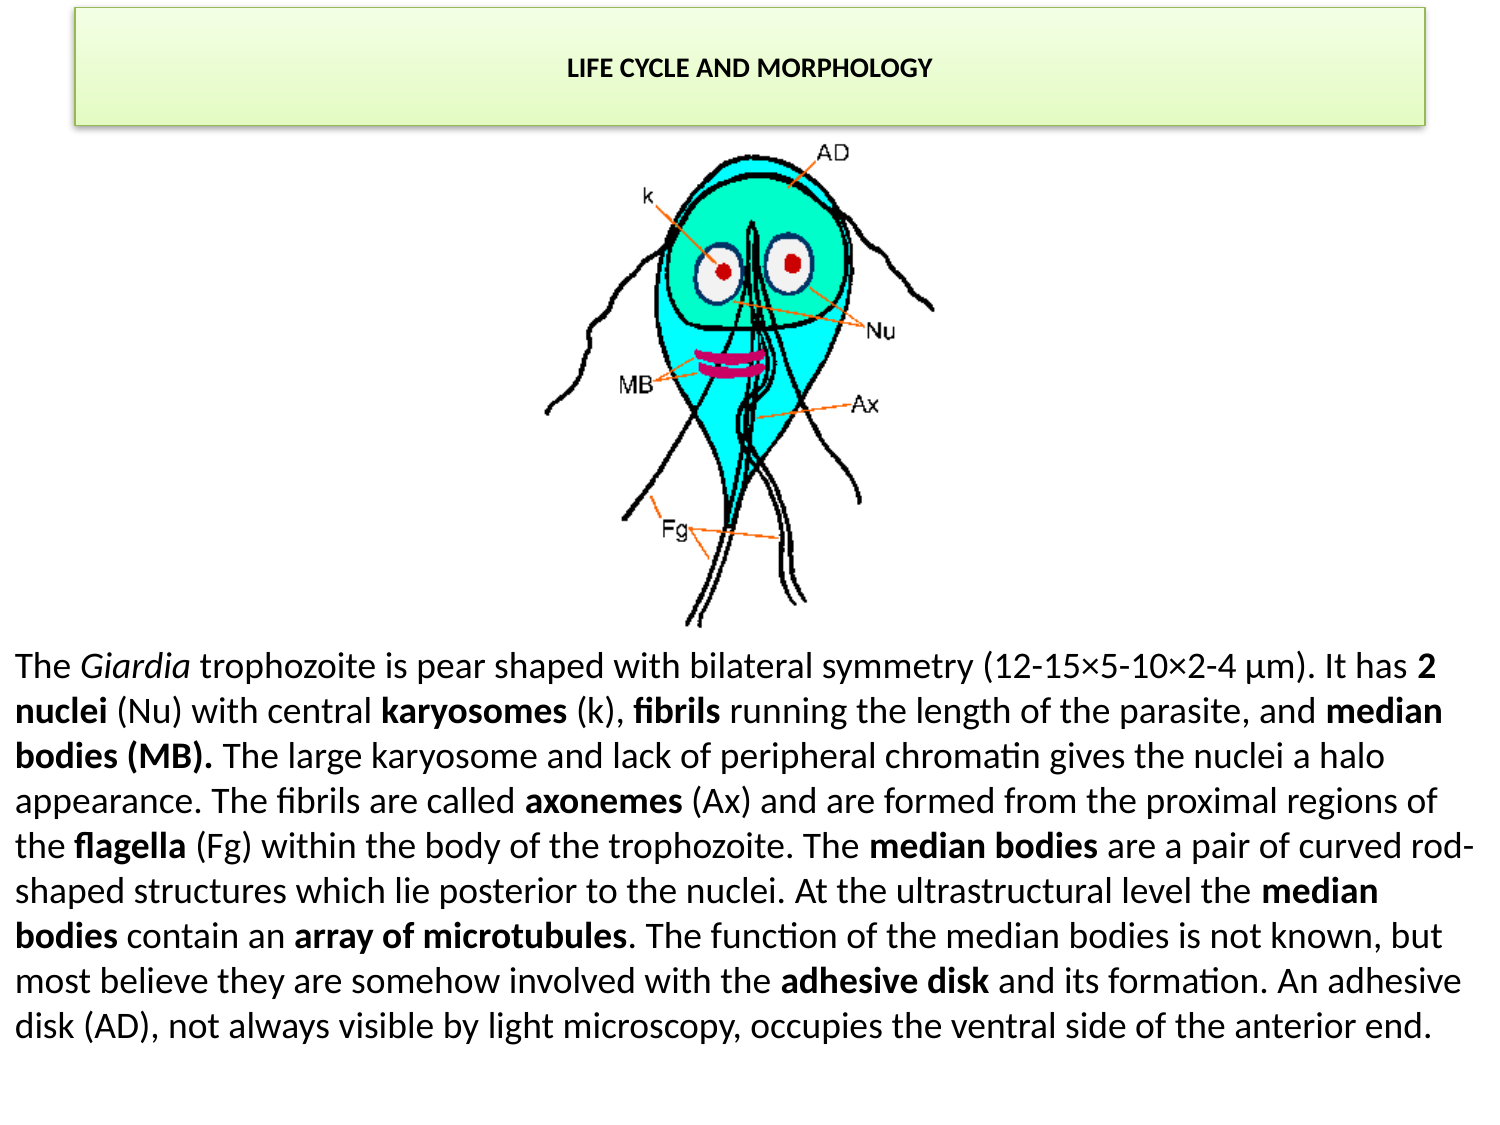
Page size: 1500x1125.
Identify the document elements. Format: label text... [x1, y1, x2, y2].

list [538, 136, 940, 631]
text_box The Giardia trophozoite is pear shaped with bilateral symmetry (12-15×5-10×2-4 µm). It has 2 nuclei (Nu) with central karyosomes (k), fibrils running the length of the parasite, and median bodies (MB). The large karyosome and lack of peripheral chromatin gives the nuclei a halo appearance. The fibrils are called axonemes (Ax) and are formed from the proximal regions of the flagella (Fg) within the body of the trophozoite. The median bodies are a pair of curved rod-shaped structures which lie posterior to the nuclei. At the ultrastructural level the median bodies contain an array of microtubules. The function of the median bodies is not known, but most believe they are somehow involved with the adhesive disk and its formation. An adhesive disk (AD), not always visible by light microscopy, occupies the ventral side of the anterior end. [0, 633, 1500, 1054]
title LIFE CYCLE AND MORPHOLOGY [74, 7, 1426, 126]
